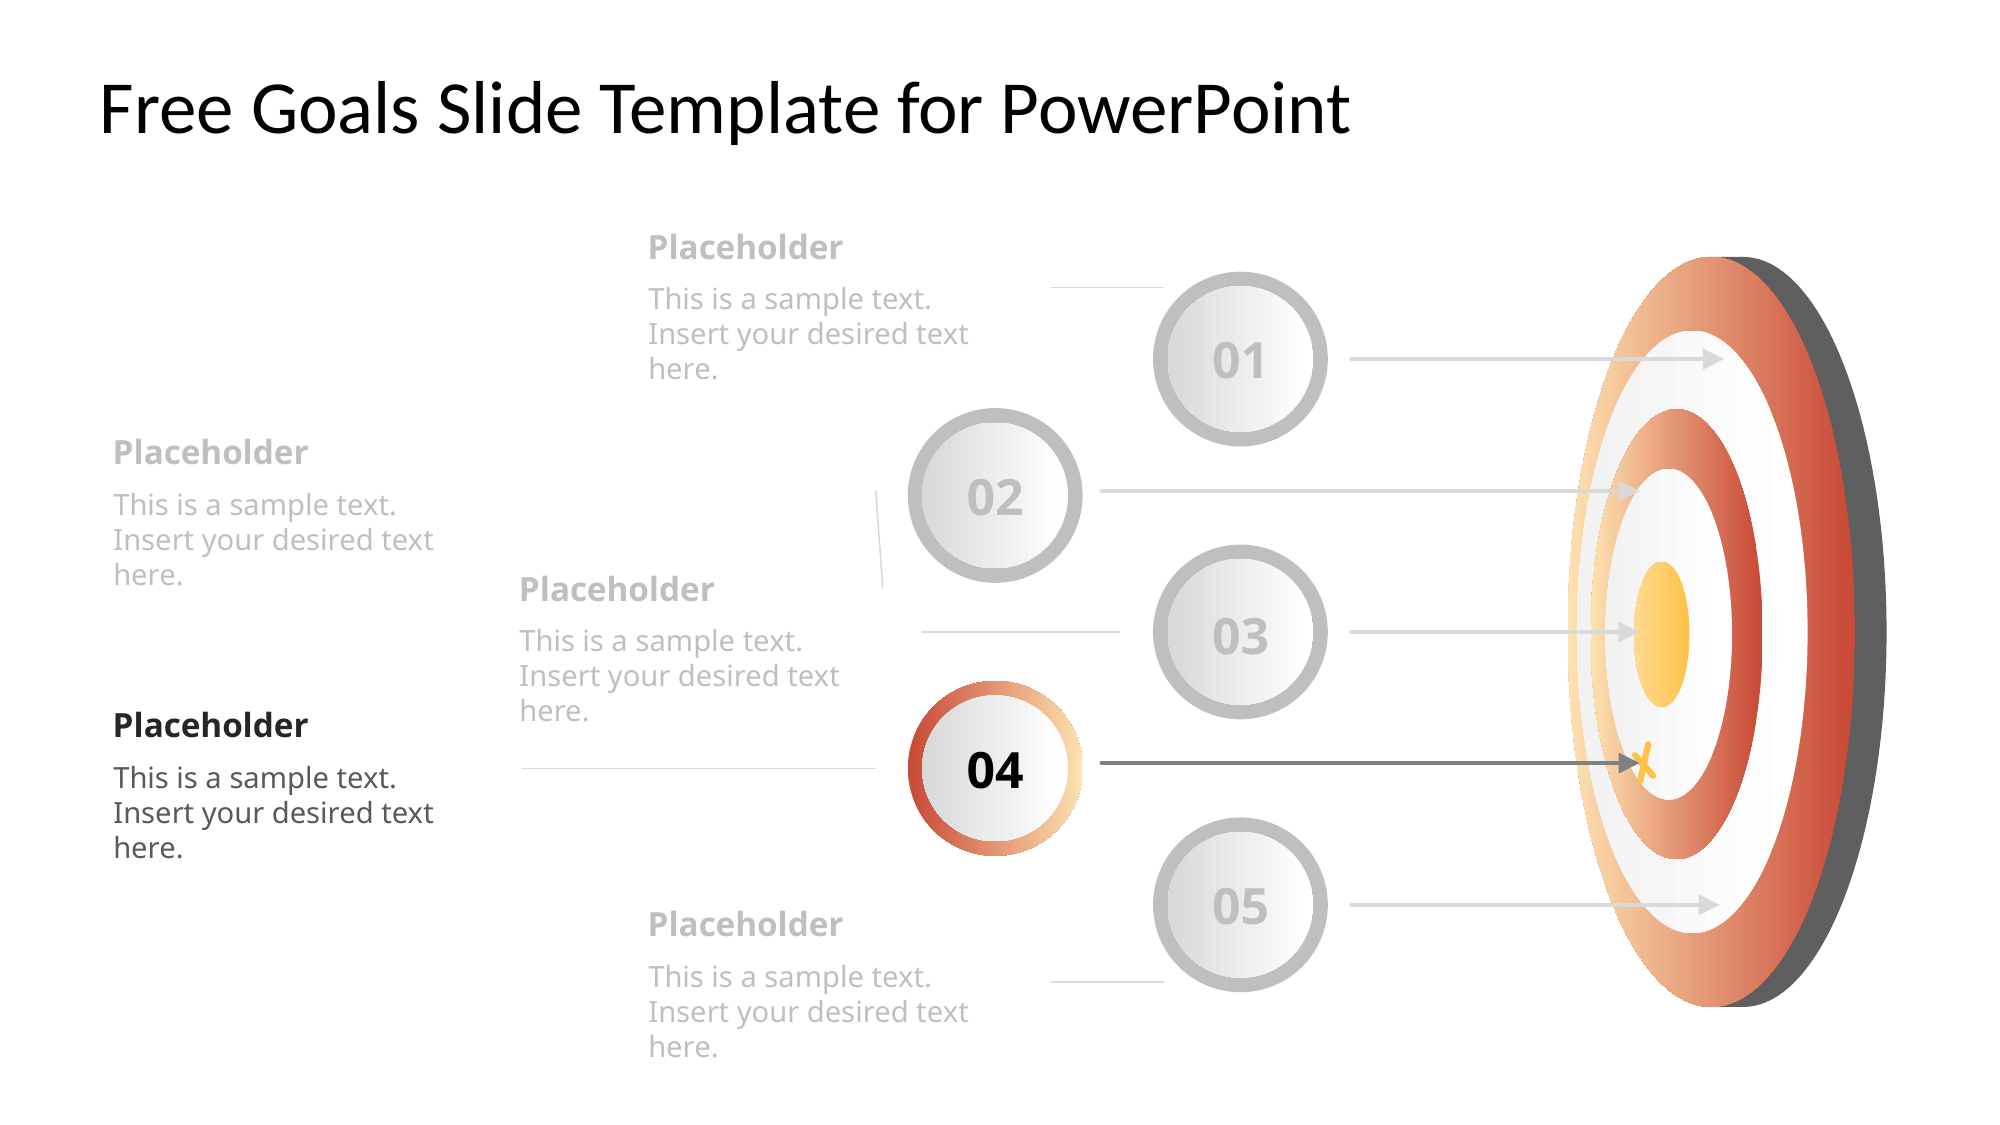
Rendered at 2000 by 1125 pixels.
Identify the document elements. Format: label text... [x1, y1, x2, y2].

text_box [647, 899, 1012, 1036]
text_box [1567, 256, 1887, 1008]
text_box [1152, 817, 1329, 993]
title Free Goals Slide Template for PowerPoint [99, 45, 1900, 162]
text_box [1152, 544, 1329, 720]
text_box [647, 222, 1012, 358]
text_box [518, 563, 883, 700]
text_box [112, 427, 477, 564]
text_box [112, 700, 477, 837]
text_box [1634, 744, 1654, 782]
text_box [907, 407, 1083, 584]
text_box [907, 680, 1083, 856]
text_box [1152, 271, 1329, 447]
